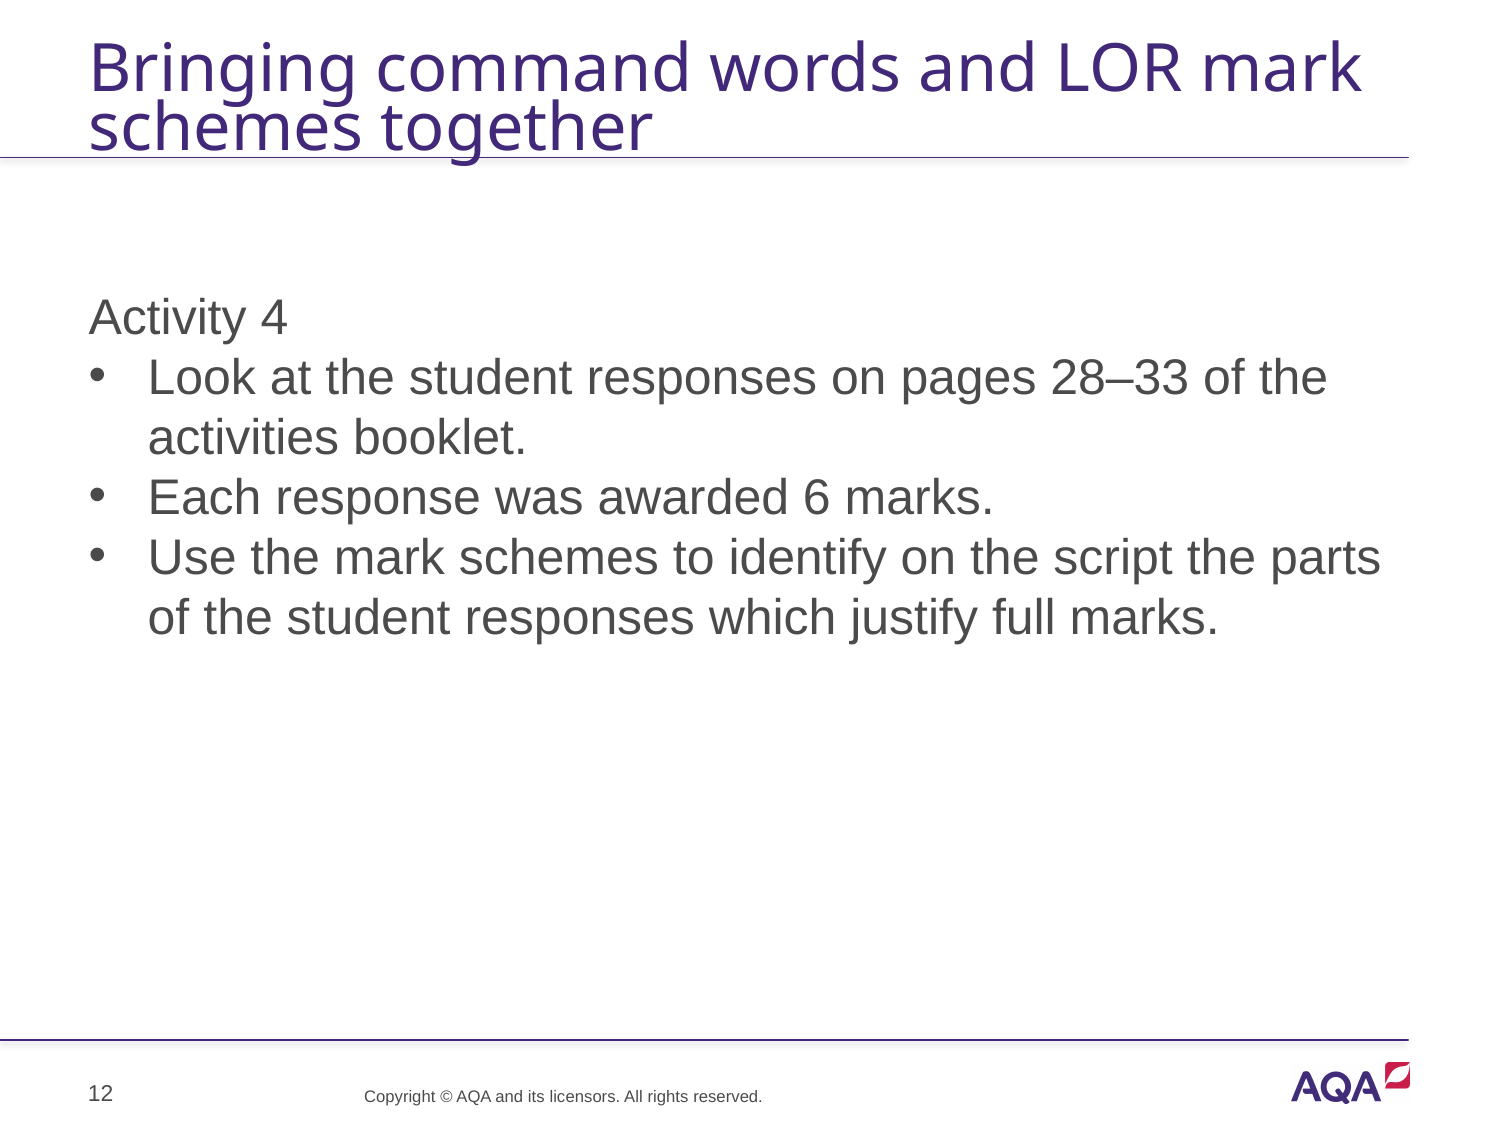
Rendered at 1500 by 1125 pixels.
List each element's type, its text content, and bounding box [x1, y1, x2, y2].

picture [1291, 1062, 1410, 1104]
slide_number 12 [72, 1062, 188, 1123]
footer Copyright © AQA and its licensors. All rights reserved. [324, 1084, 764, 1124]
list Activity 4 Look at the student responses on pages 28–33 of the activities booklet. Each response was awarded 6 marks. Use the mark schemes to identify on the script the parts of the student responses which justify full marks. [88, 284, 1409, 1007]
title Bringing command words and LOR mark schemes together [88, 46, 1409, 144]
